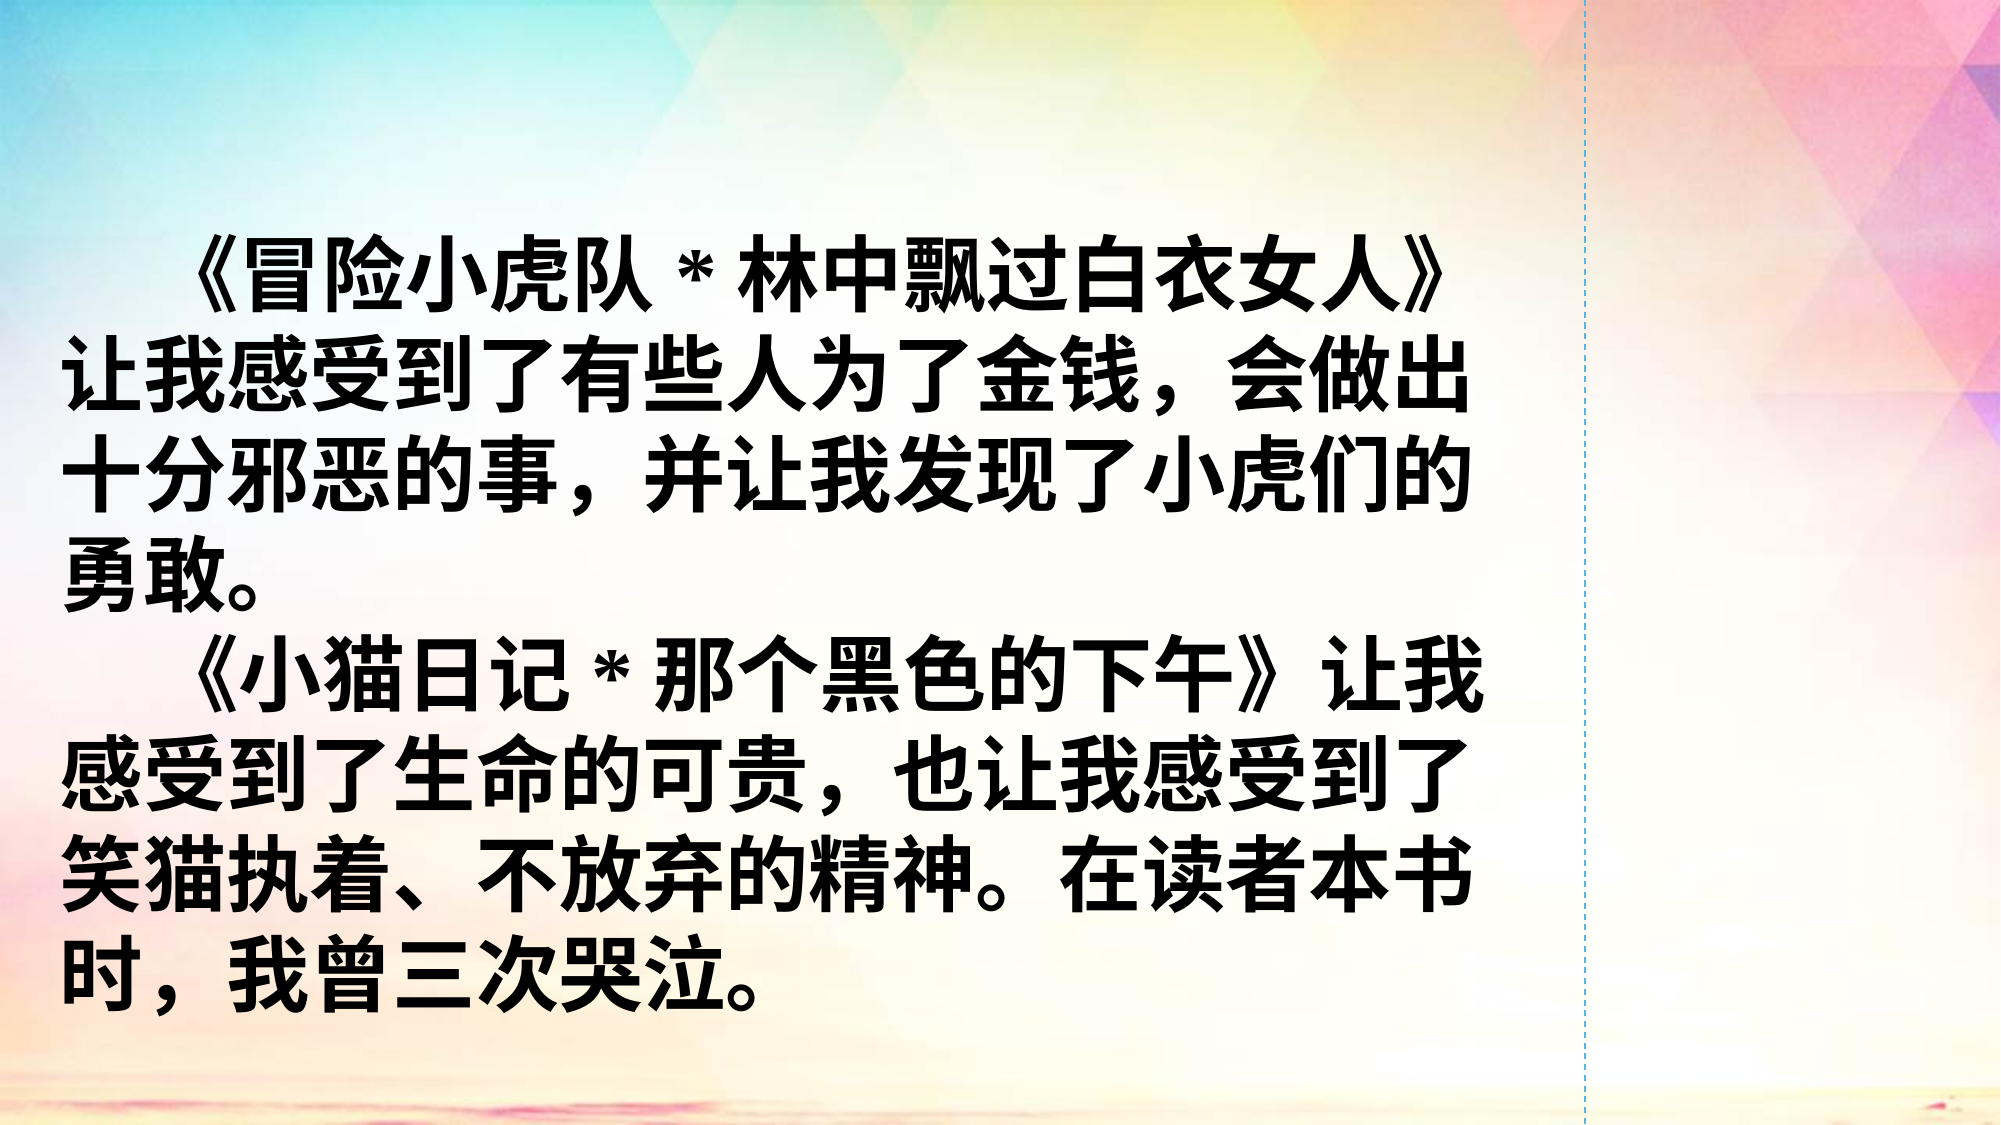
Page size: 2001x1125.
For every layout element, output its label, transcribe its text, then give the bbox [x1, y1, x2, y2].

picture [0, 0, 1584, 1125]
picture [1586, 0, 2001, 1125]
text_box 《冒险小虎队*林中飘过白衣女人》让我感受到了有些人为了金钱，会做出十分邪恶的事，并让我发现了小虎们的勇敢。 《小猫日记*那个黑色的下午》让我感受到了生命的可贵，也让我感受到了笑猫执着、不放弃的精神。在读者本书时，我曾三次哭泣。 [44, 215, 1502, 1030]
